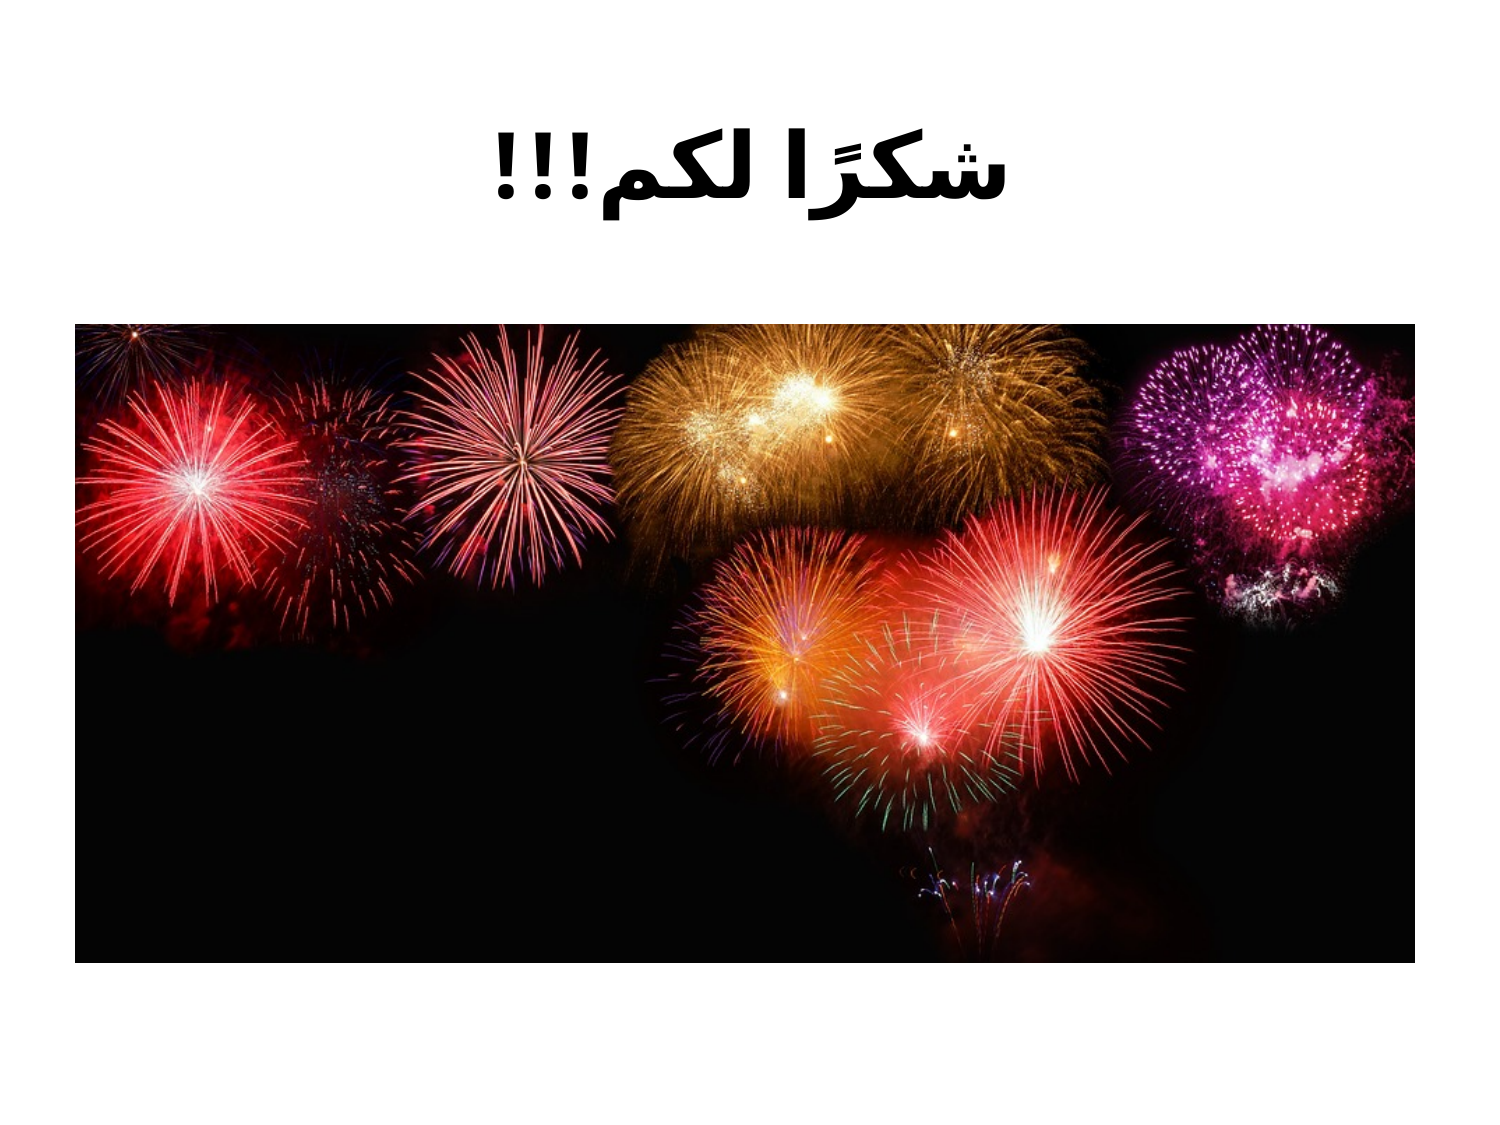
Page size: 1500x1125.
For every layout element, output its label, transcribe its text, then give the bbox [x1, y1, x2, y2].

text_box شكرًا لكم!!! [74, 99, 1425, 288]
picture [74, 324, 1415, 963]
